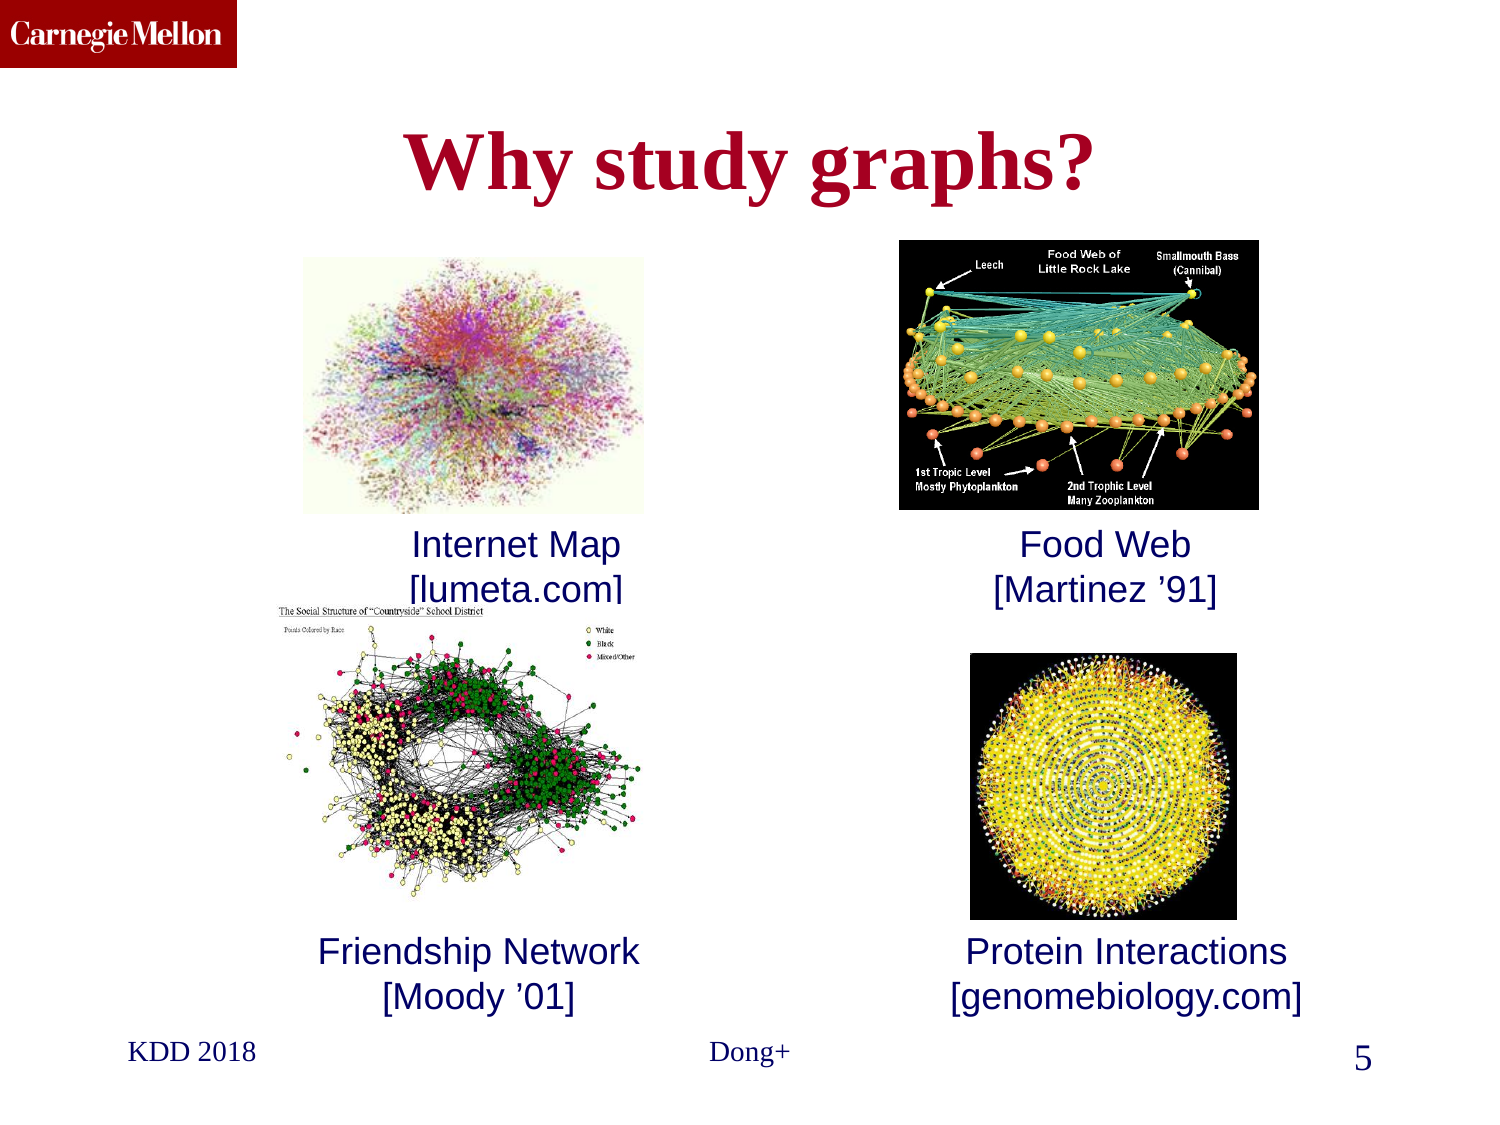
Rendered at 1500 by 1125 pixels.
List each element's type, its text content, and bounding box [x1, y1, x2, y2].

title Why study graphs? [112, 99, 1388, 213]
text_box Internet Map [lumeta.com] [347, 512, 686, 618]
picture [970, 652, 1237, 920]
text_box Friendship Network [Moody ’01] [297, 919, 661, 1025]
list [302, 257, 645, 514]
slide_number KDD 2018 [112, 1024, 426, 1101]
picture [898, 240, 1259, 510]
text_box Food Web [Martinez ’91] [936, 512, 1275, 618]
picture [0, 0, 237, 68]
text_box Protein Interactions [genomebiology.com] [920, 919, 1333, 1025]
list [276, 604, 651, 921]
slide_number 5 [1074, 1024, 1388, 1101]
footer Dong+ [512, 1024, 988, 1101]
